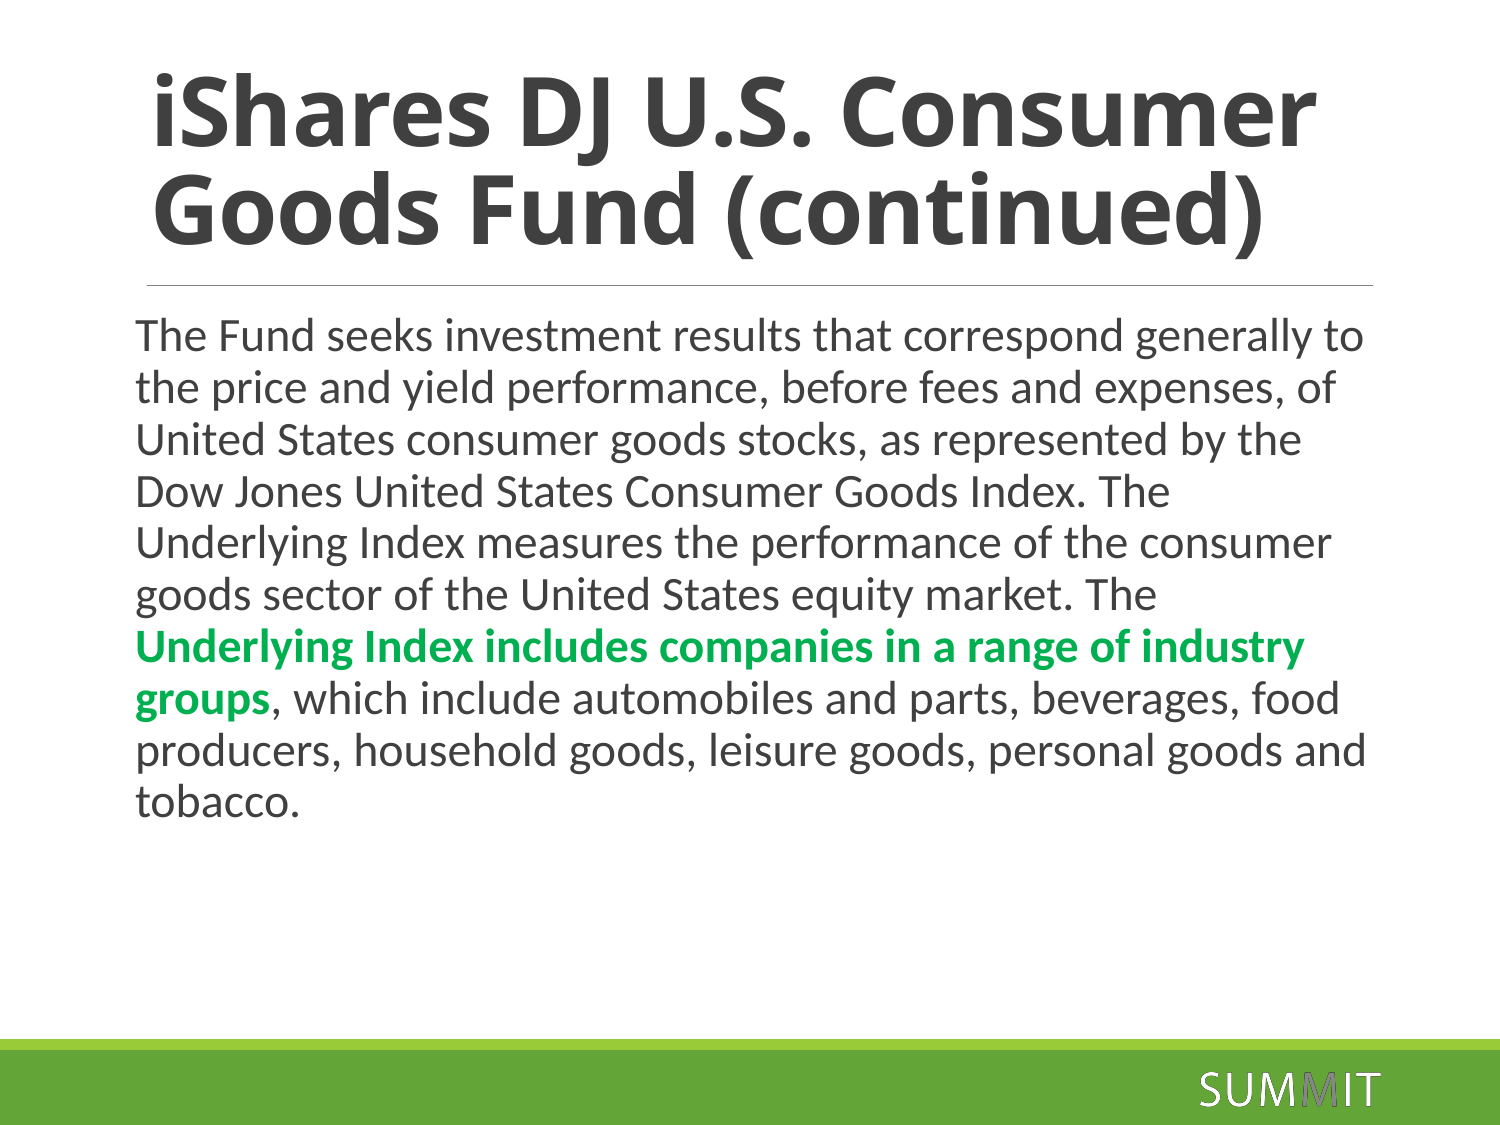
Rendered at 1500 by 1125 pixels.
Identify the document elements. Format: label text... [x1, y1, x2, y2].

title iShares DJ U.S. Consumer Goods Fund (continued) [135, 47, 1373, 285]
list The Fund seeks investment results that correspond generally to the price and yield performance, before fees and expenses, of United States consumer goods stocks, as represented by the Dow Jones United States Consumer Goods Index. The Underlying Index measures the performance of the consumer goods sector of the United States equity market. The Underlying Index includes companies in a range of industry groups, which include automobiles and parts, beverages, food producers, household goods, leisure goods, personal goods and tobacco. [135, 302, 1373, 963]
picture [1196, 1024, 1386, 1125]
